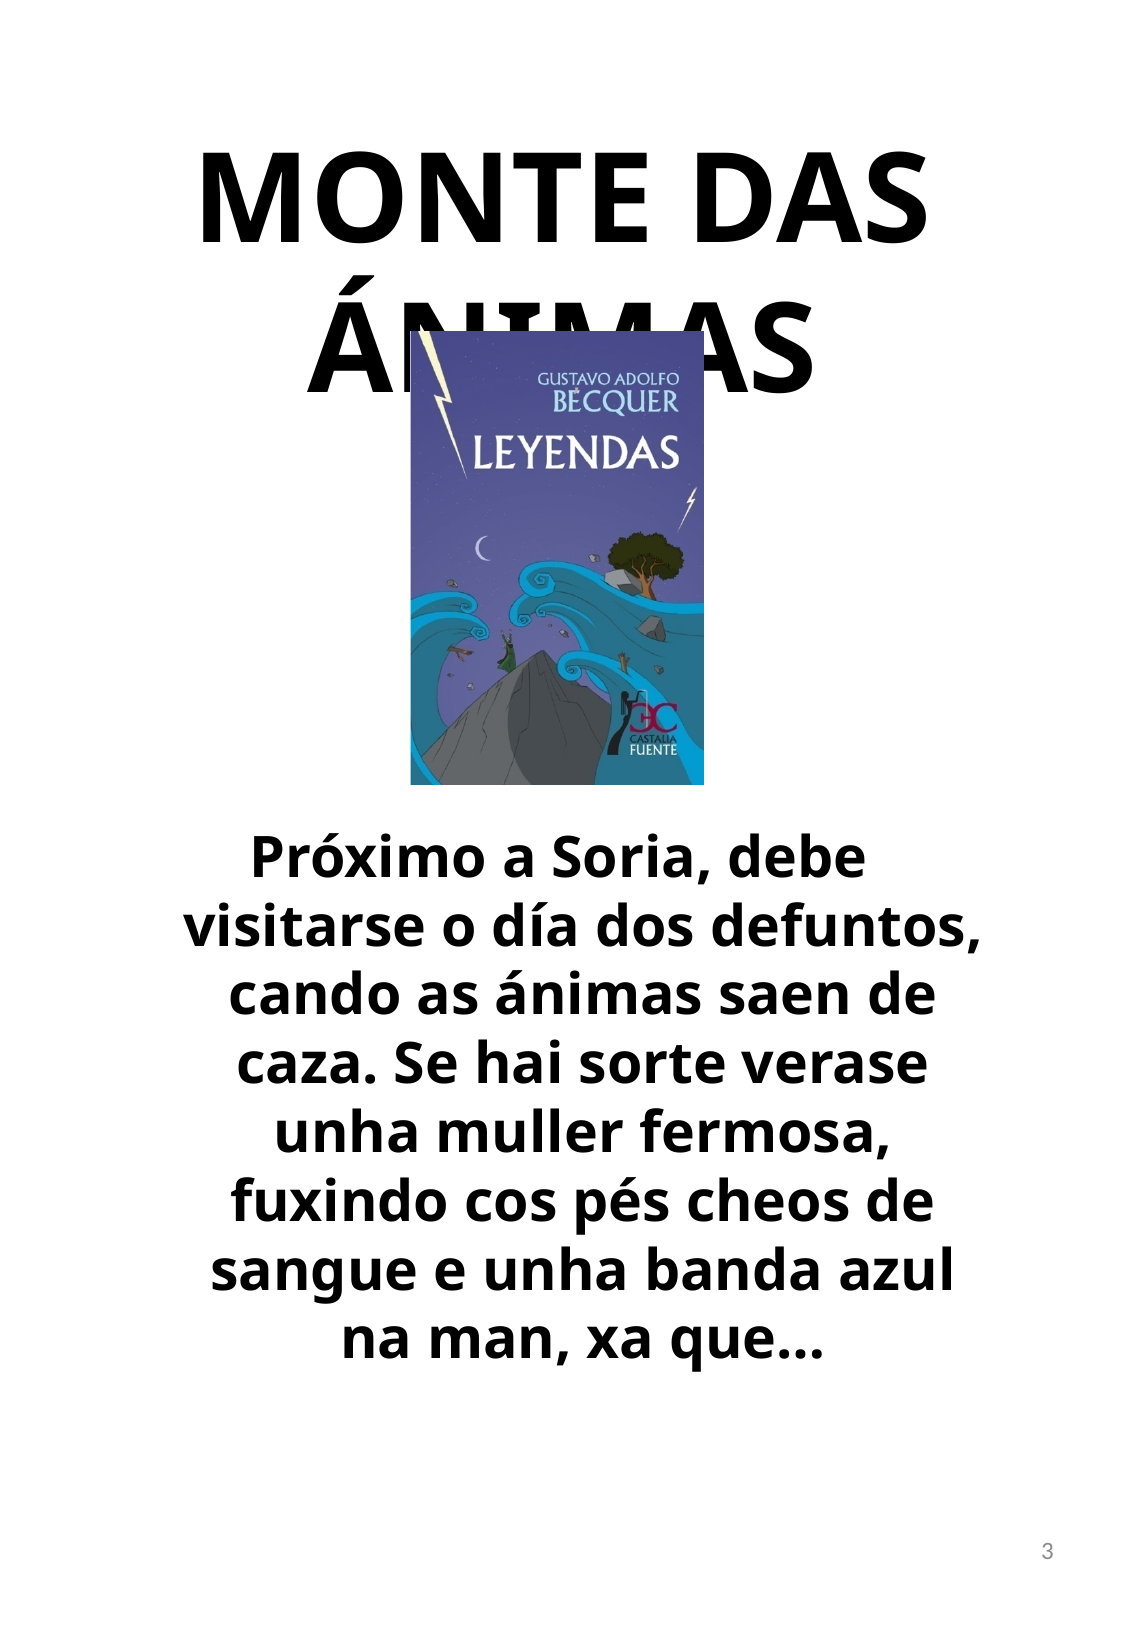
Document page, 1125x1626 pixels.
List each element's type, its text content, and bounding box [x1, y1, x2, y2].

title MONTE DAS ÁNIMAS [58, 167, 1067, 368]
slide_number 3 [806, 1506, 1069, 1593]
picture [409, 331, 705, 785]
text_box Próximo a Soria, debe visitarse o día dos defuntos, cando as ánimas saen de caza. Se hai sorte verase unha muller fermosa, fuxindo cos pés cheos de sangue e unha banda azul na man, xa que… [117, 812, 1001, 1422]
